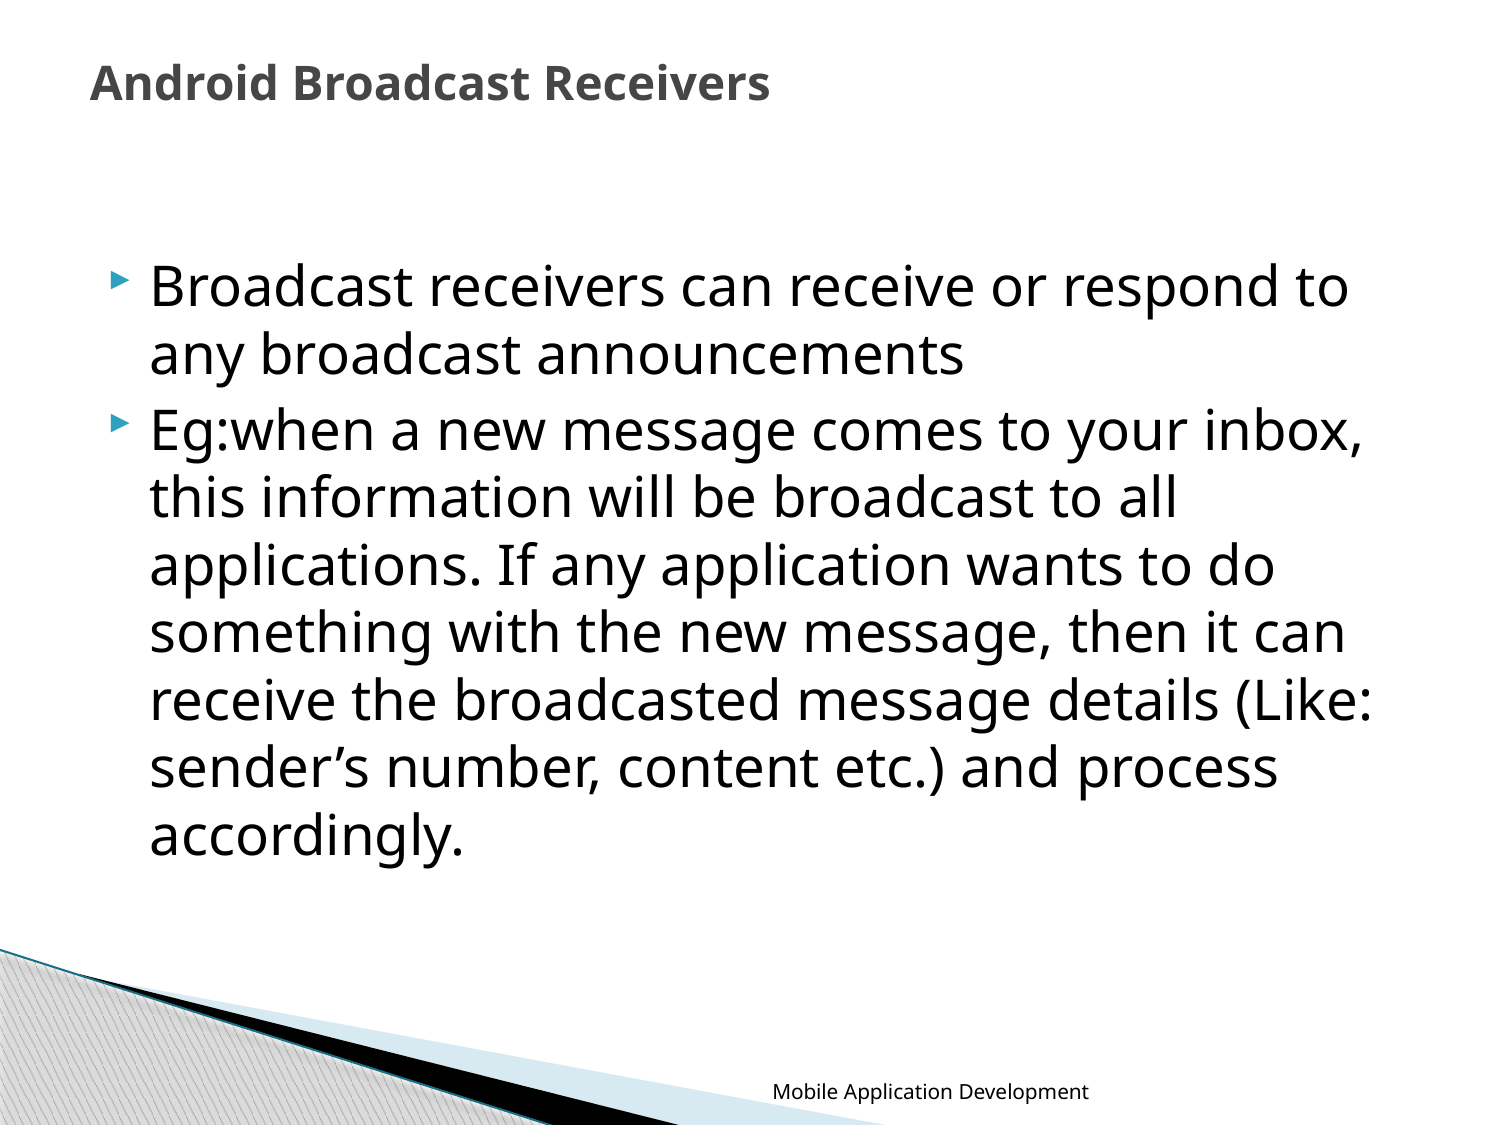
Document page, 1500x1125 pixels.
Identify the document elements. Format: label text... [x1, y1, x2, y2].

list Broadcast receivers can receive or respond to any broadcast announcements Eg:when a new message comes to your inbox, this information will be broadcast to all applications. If any application wants to do something with the new message, then it can receive the broadcasted message details (Like: sender’s number, content etc.) and process accordingly. [75, 243, 1425, 986]
title Android Broadcast Receivers [75, 45, 1425, 233]
footer Mobile Application Development [718, 1051, 1105, 1112]
